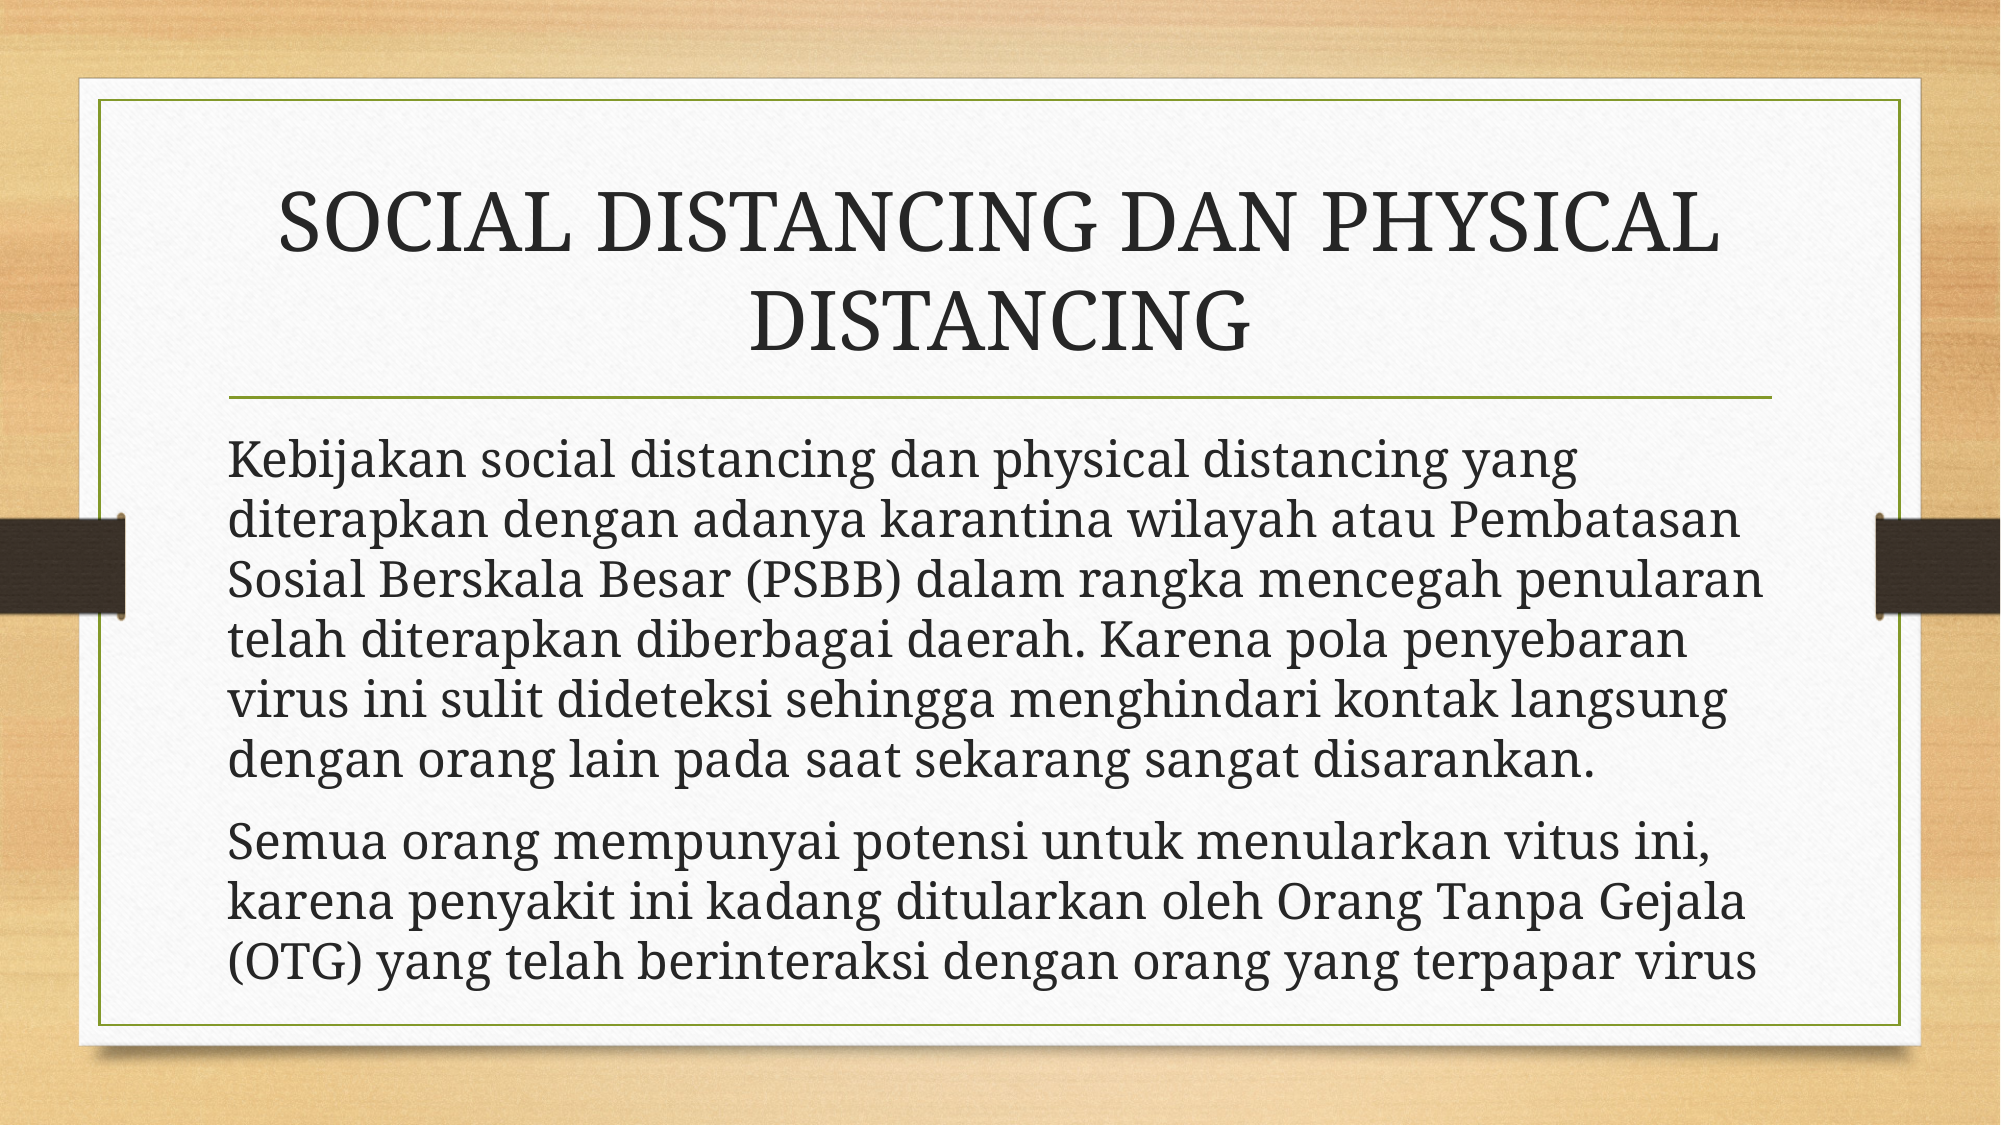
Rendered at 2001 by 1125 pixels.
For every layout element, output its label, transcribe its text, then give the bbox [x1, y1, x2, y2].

title SOCIAL DISTANCING DAN PHYSICAL DISTANCING [212, 161, 1788, 375]
picture [0, 0, 2001, 1125]
list Kebijakan social distancing dan physical distancing yang diterapkan dengan adanya karantina wilayah atau Pembatasan Sosial Berskala Besar (PSBB) dalam rangka mencegah penularan telah diterapkan diberbagai daerah. Karena pola penyebaran virus ini sulit dideteksi sehingga menghindari kontak langsung dengan orang lain pada saat sekarang sangat disarankan. Semua orang mempunyai potensi untuk menularkan vitus ini, karena penyakit ini kadang ditularkan oleh Orang Tanpa Gejala (OTG) yang telah berinteraksi dengan orang yang terpapar virus [212, 419, 1788, 964]
